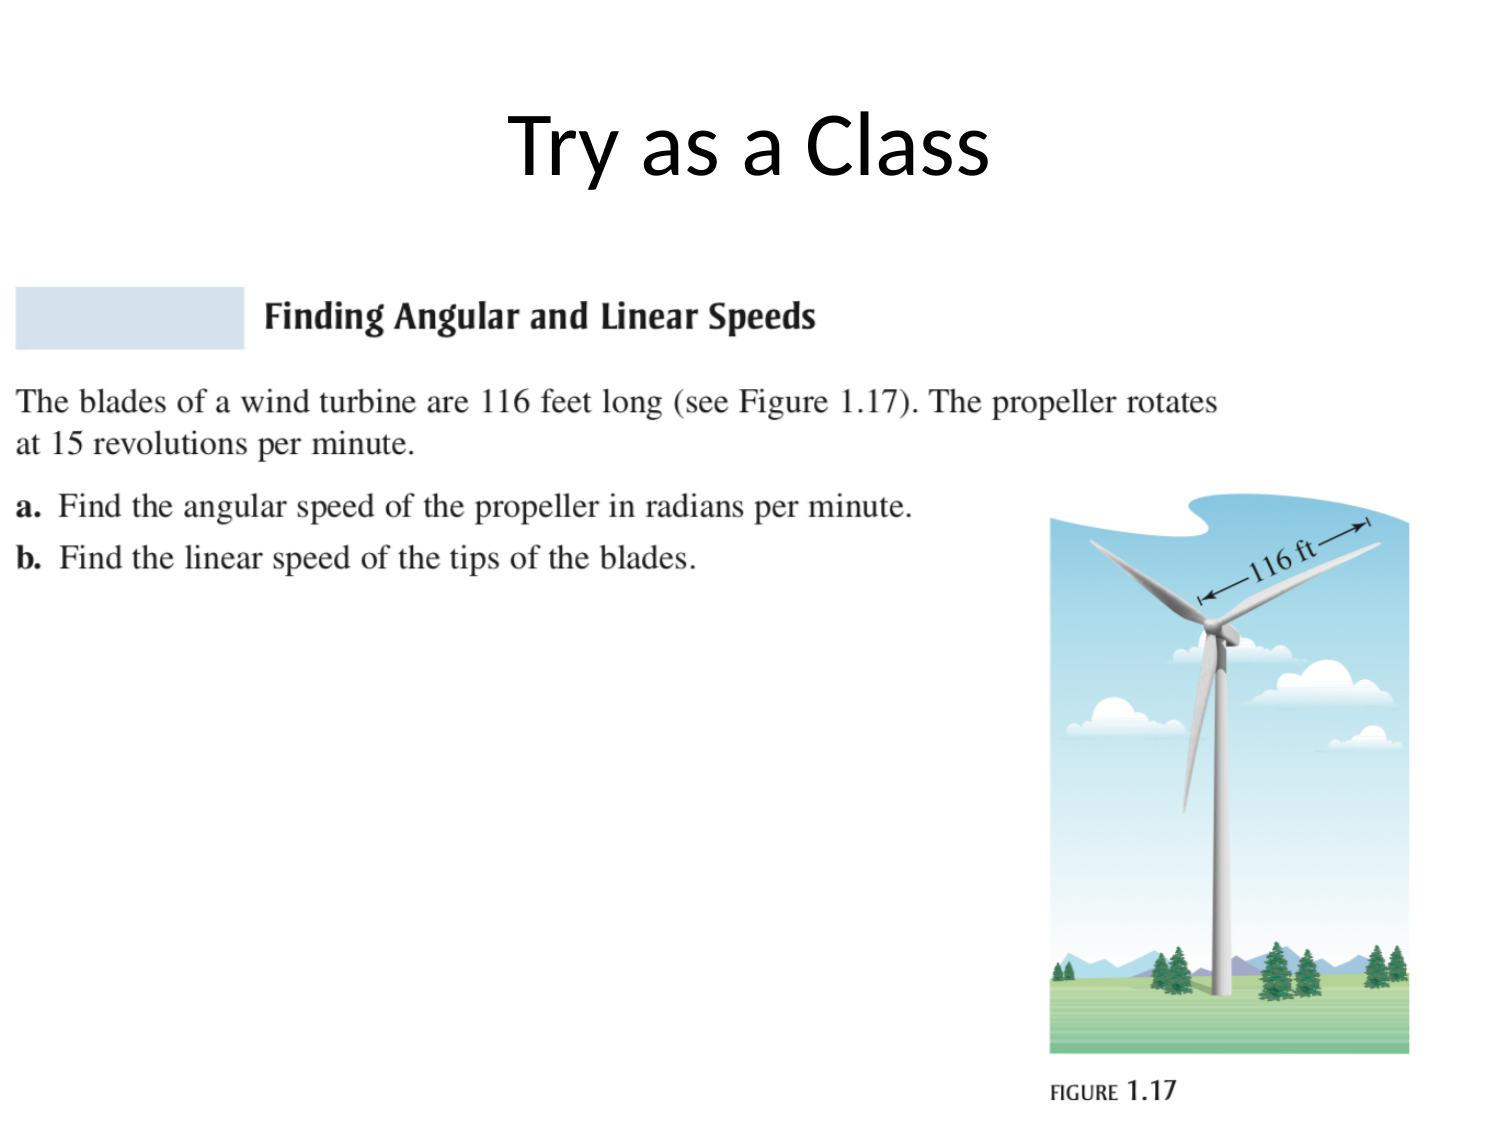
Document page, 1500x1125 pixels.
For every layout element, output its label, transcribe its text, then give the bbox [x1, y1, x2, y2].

title Try as a Class [75, 45, 1425, 233]
picture [1014, 433, 1453, 1125]
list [0, 86, 1234, 766]
